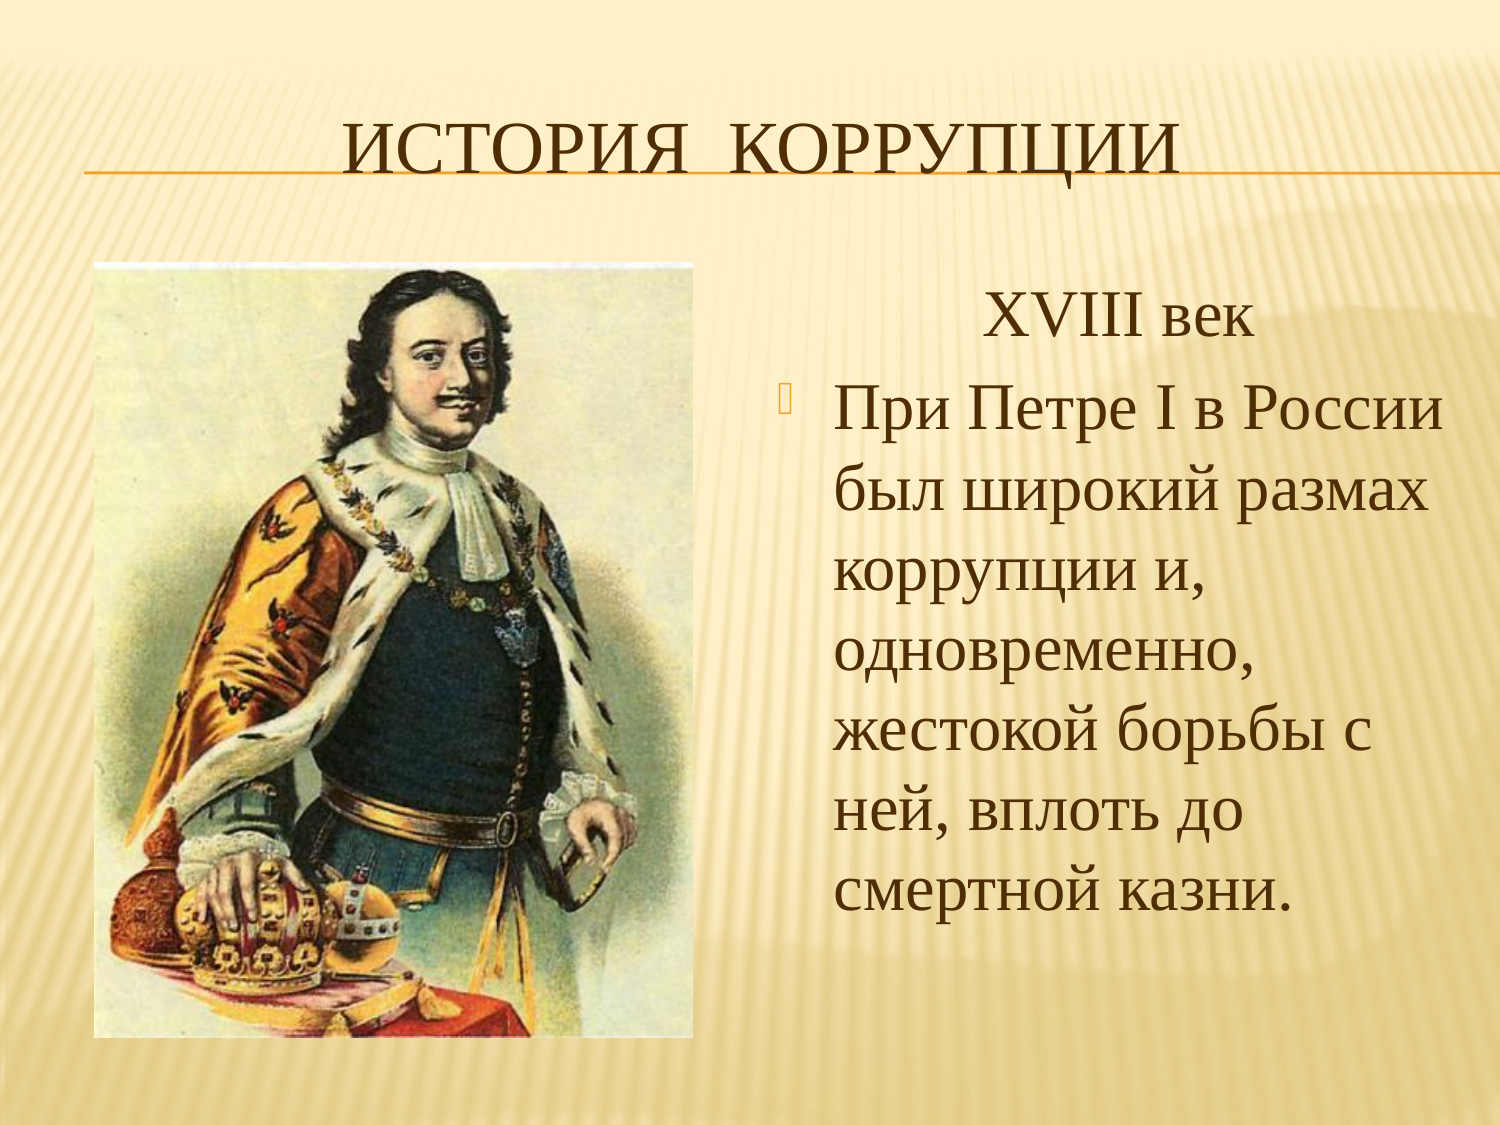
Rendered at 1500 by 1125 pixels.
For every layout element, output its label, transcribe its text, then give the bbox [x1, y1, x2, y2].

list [94, 262, 693, 1038]
list XVIII век При Петре I в России был широкий размах коррупции и, одновременно, жестокой борьбы с ней, вплоть до смертной казни. [762, 262, 1475, 1038]
title ИСТОРИЯ КОРРУПЦИИ [49, 75, 1475, 213]
